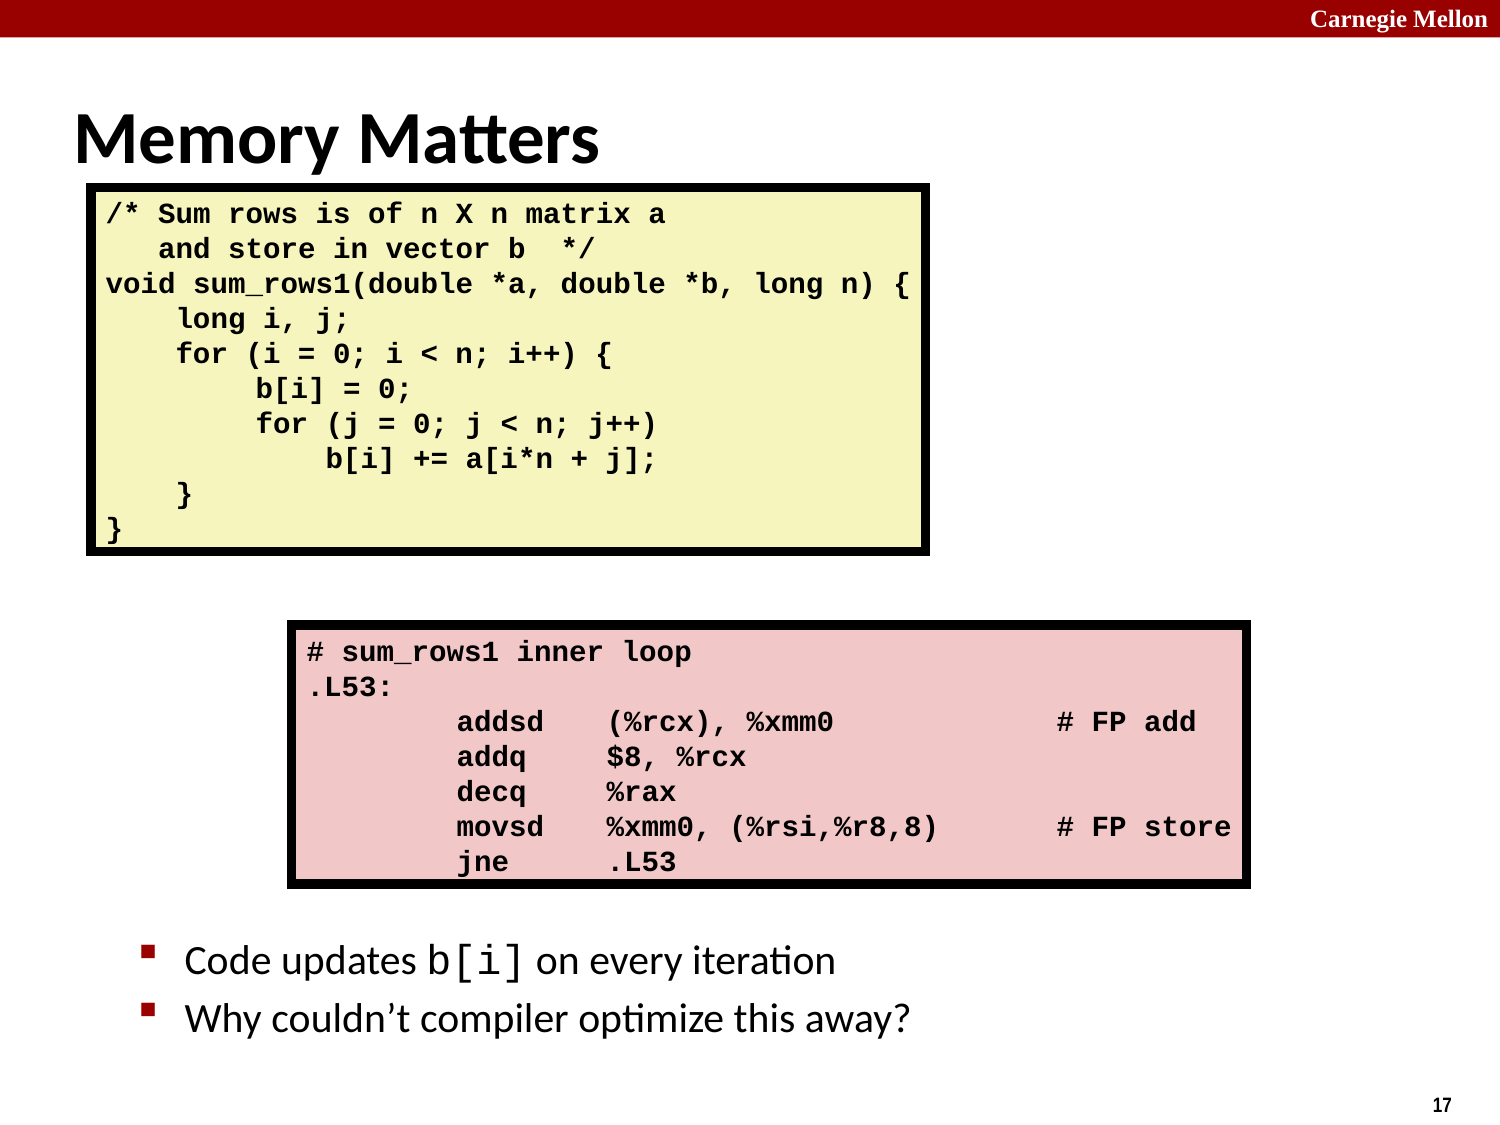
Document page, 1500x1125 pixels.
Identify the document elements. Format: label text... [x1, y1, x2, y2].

list Code updates b[i] on every iteration Why couldn’t compiler optimize this away? [47, 924, 1411, 1058]
text_box /* Sum rows is of n X n matrix a and store in vector b */ void sum_rows1(double *a, double *b, long n) { long i, j; for (i = 0; i < n; i++) { b[i] = 0; for (j = 0; j < n; j++) b[i] += a[i*n + j]; } } [90, 187, 926, 552]
title Memory Matters [58, 71, 1305, 197]
text_box # sum_rows1 inner loop .L53: addsd (%rcx), %xmm0 # FP add addq $8, %rcx decq %rax movsd %xmm0, (%rsi,%r8,8) # FP store jne .L53 [291, 624, 1247, 885]
